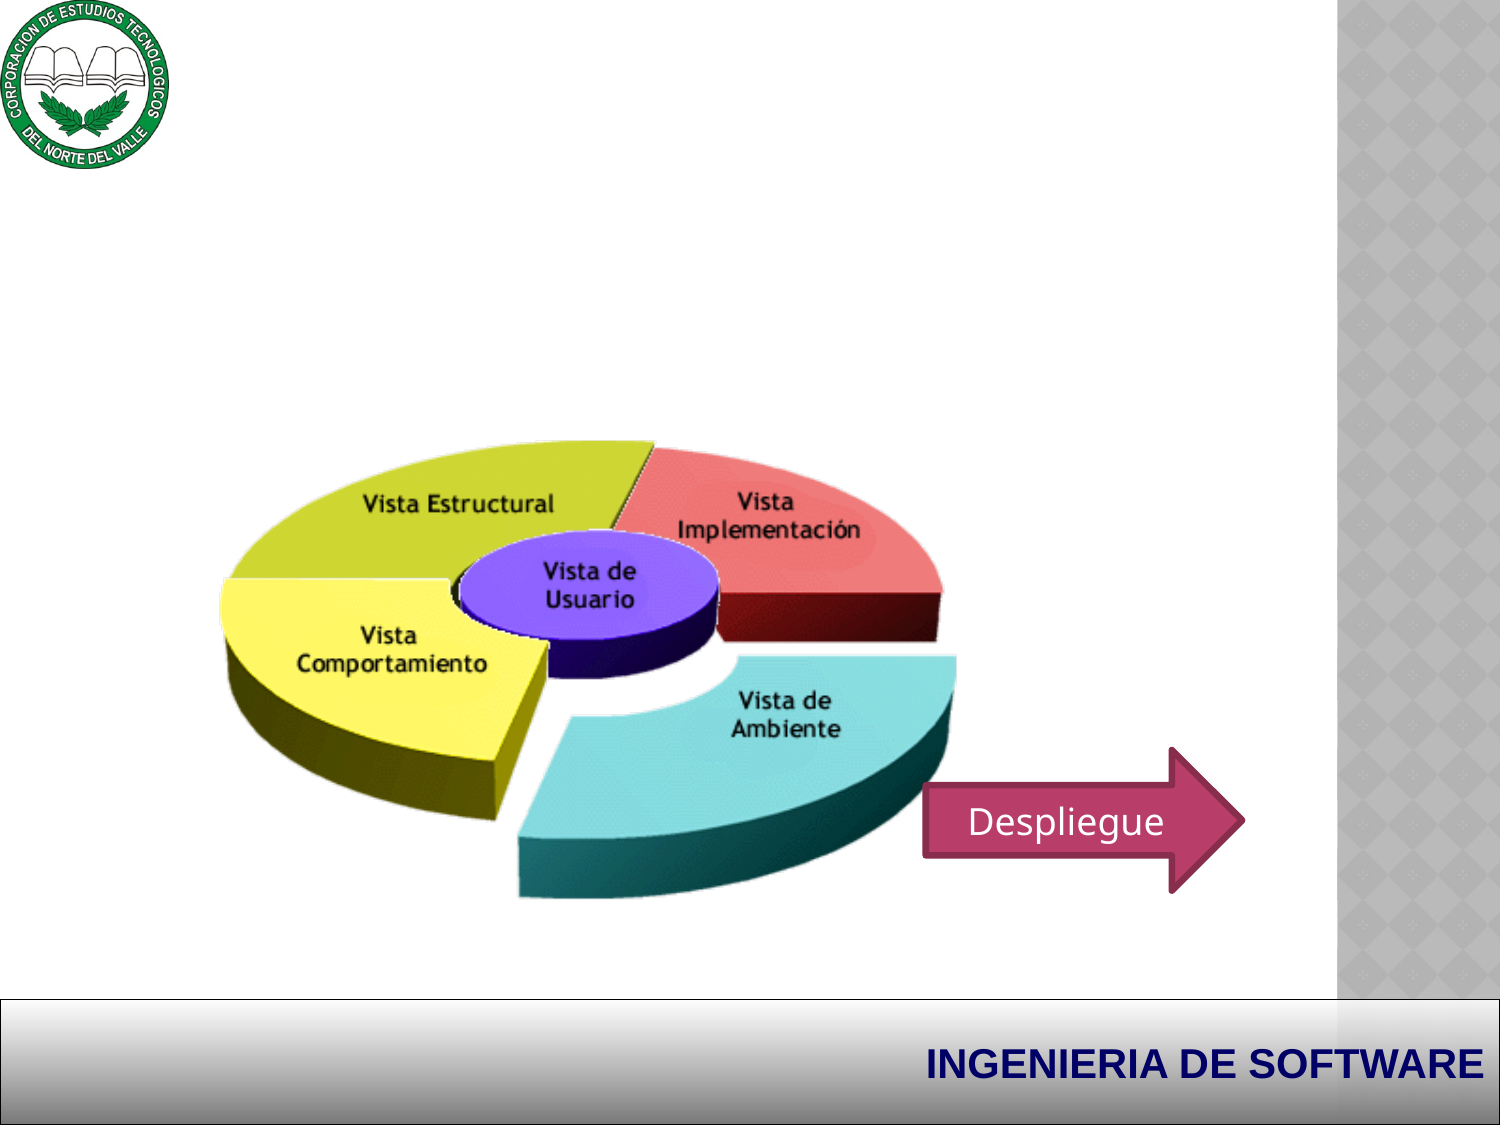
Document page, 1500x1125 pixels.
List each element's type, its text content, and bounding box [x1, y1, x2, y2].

text_box Despliegue [977, 746, 1246, 894]
picture [0, 0, 169, 169]
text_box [194, 391, 971, 906]
